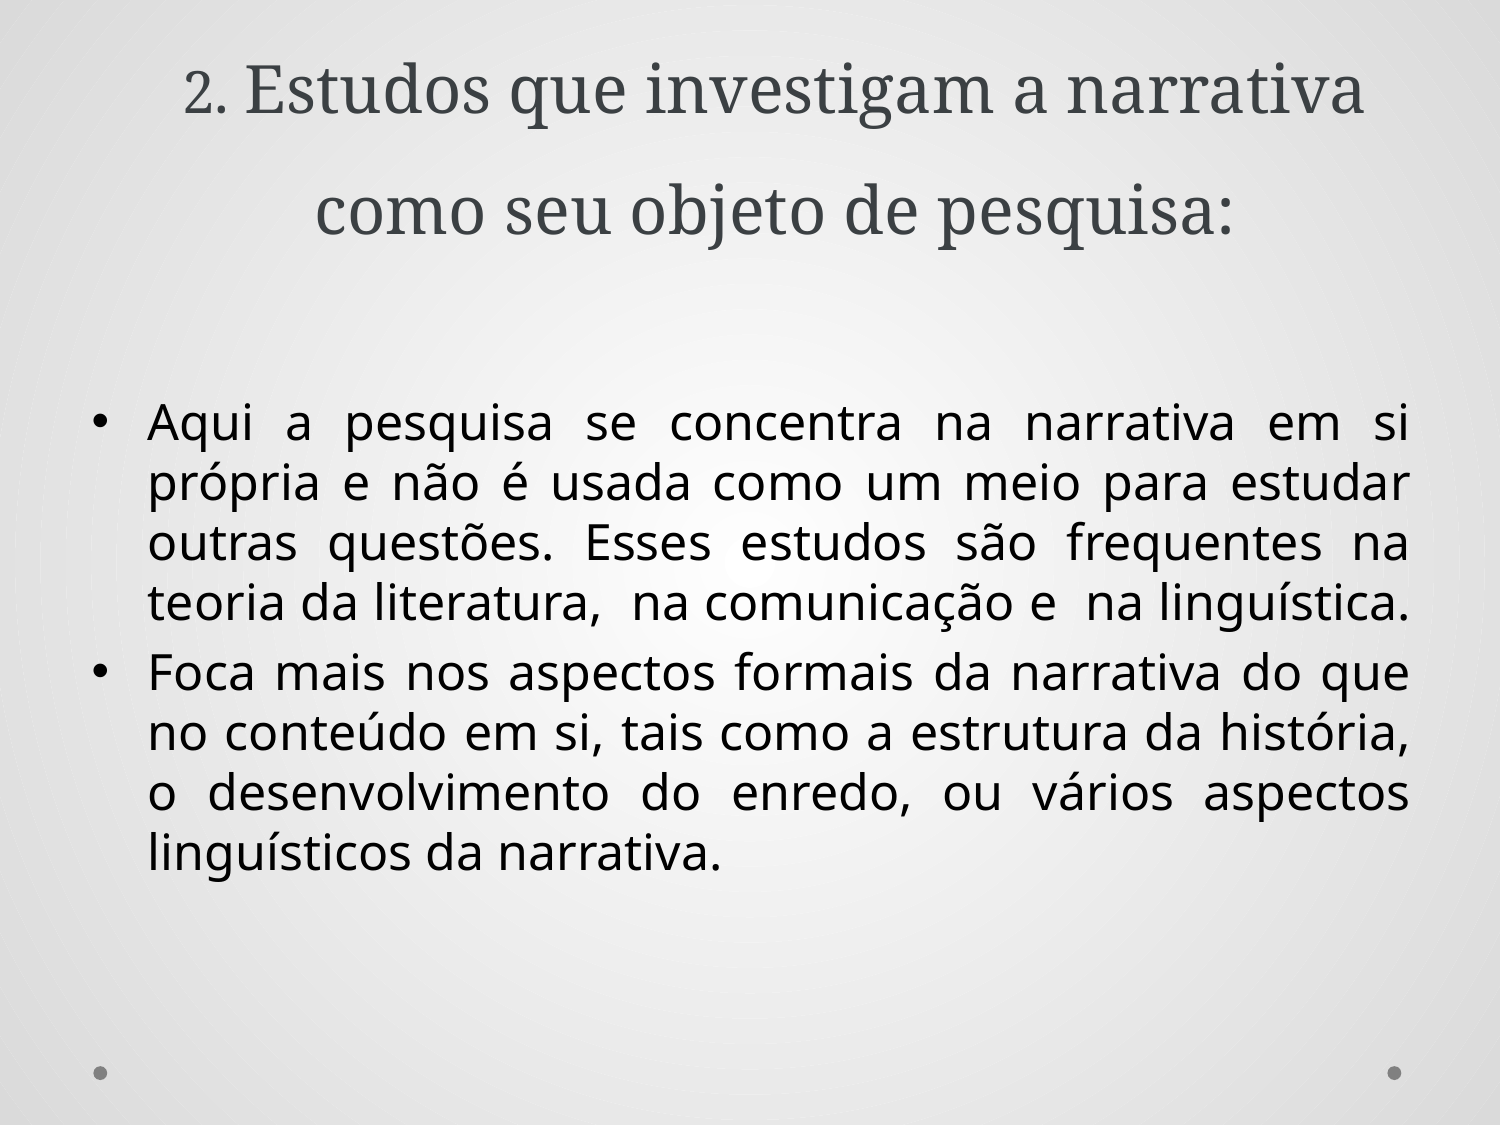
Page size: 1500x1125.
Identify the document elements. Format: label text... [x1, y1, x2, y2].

list Aqui a pesquisa se concentra na narrativa em si própria e não é usada como um meio para estudar outras questões. Esses estudos são frequentes na teoria da literatura, na comunicação e na linguística. Foca mais nos aspectos formais da narrativa do que no conteúdo em si, tais como a estrutura da história, o desenvolvimento do enredo, ou vários aspectos linguísticos da narrativa. [76, 382, 1427, 1125]
title 2. Estudos que investigam a narrativa como seu objeto de pesquisa: [100, 113, 1451, 377]
